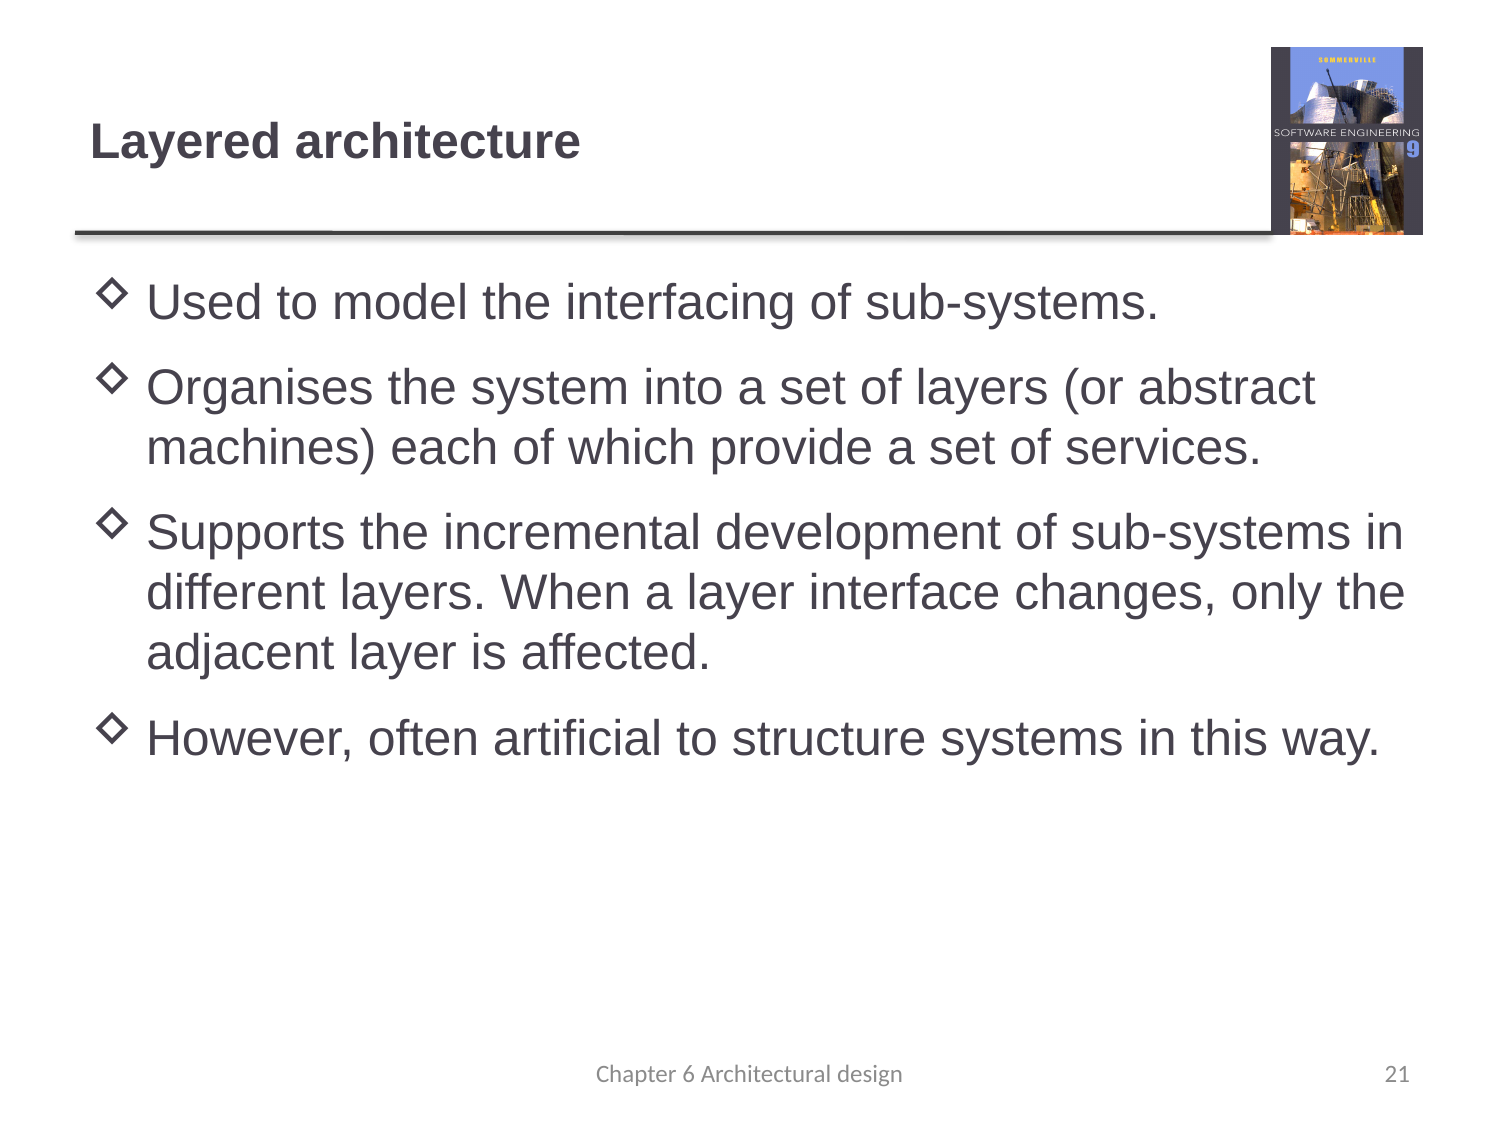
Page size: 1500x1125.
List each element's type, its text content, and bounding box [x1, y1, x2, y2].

slide_number 21 [1074, 1042, 1425, 1103]
list Used to model the interfacing of sub-systems. Organises the system into a set of layers (or abstract machines) each of which provide a set of services. Supports the incremental development of sub-systems in different layers. When a layer interface changes, only the adjacent layer is affected. However, often artificial to structure systems in this way. [75, 262, 1425, 1005]
picture [1272, 47, 1423, 235]
footer Chapter 6 Architectural design [512, 1042, 988, 1103]
title Layered architecture [74, 44, 1272, 233]
